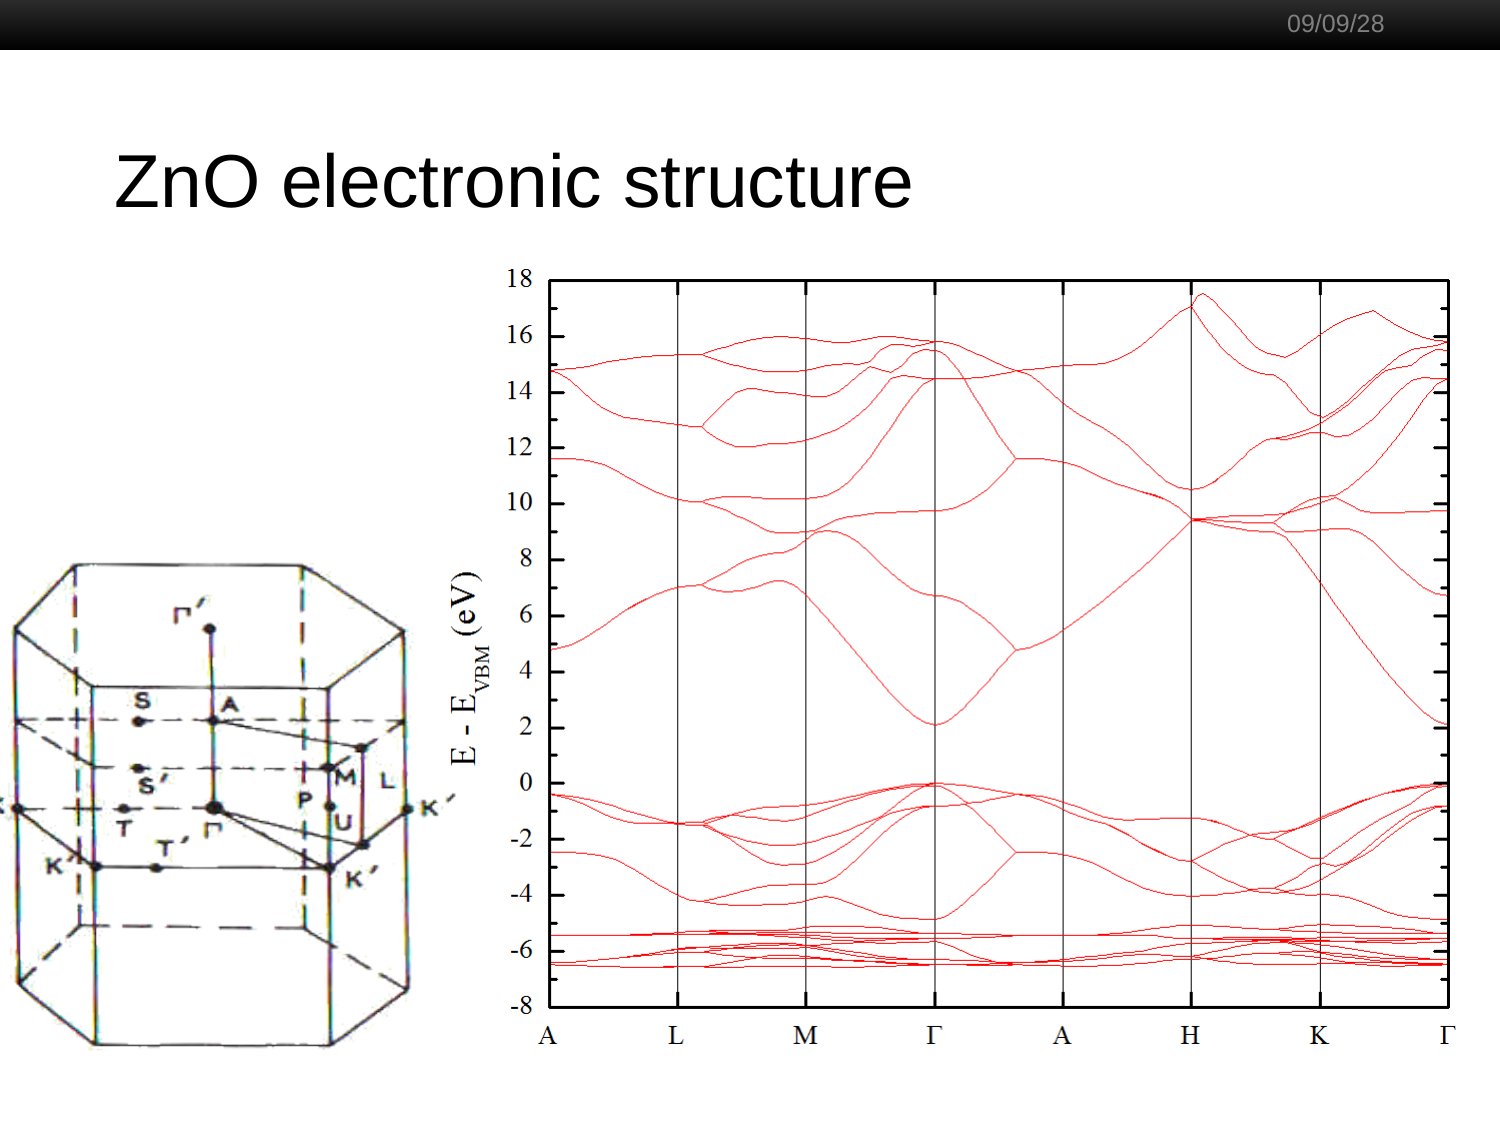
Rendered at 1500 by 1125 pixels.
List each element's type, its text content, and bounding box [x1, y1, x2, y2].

title ZnO electronic structure [99, 124, 1401, 238]
picture [0, 538, 469, 1086]
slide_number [1087, 0, 1401, 51]
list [440, 257, 1466, 1066]
